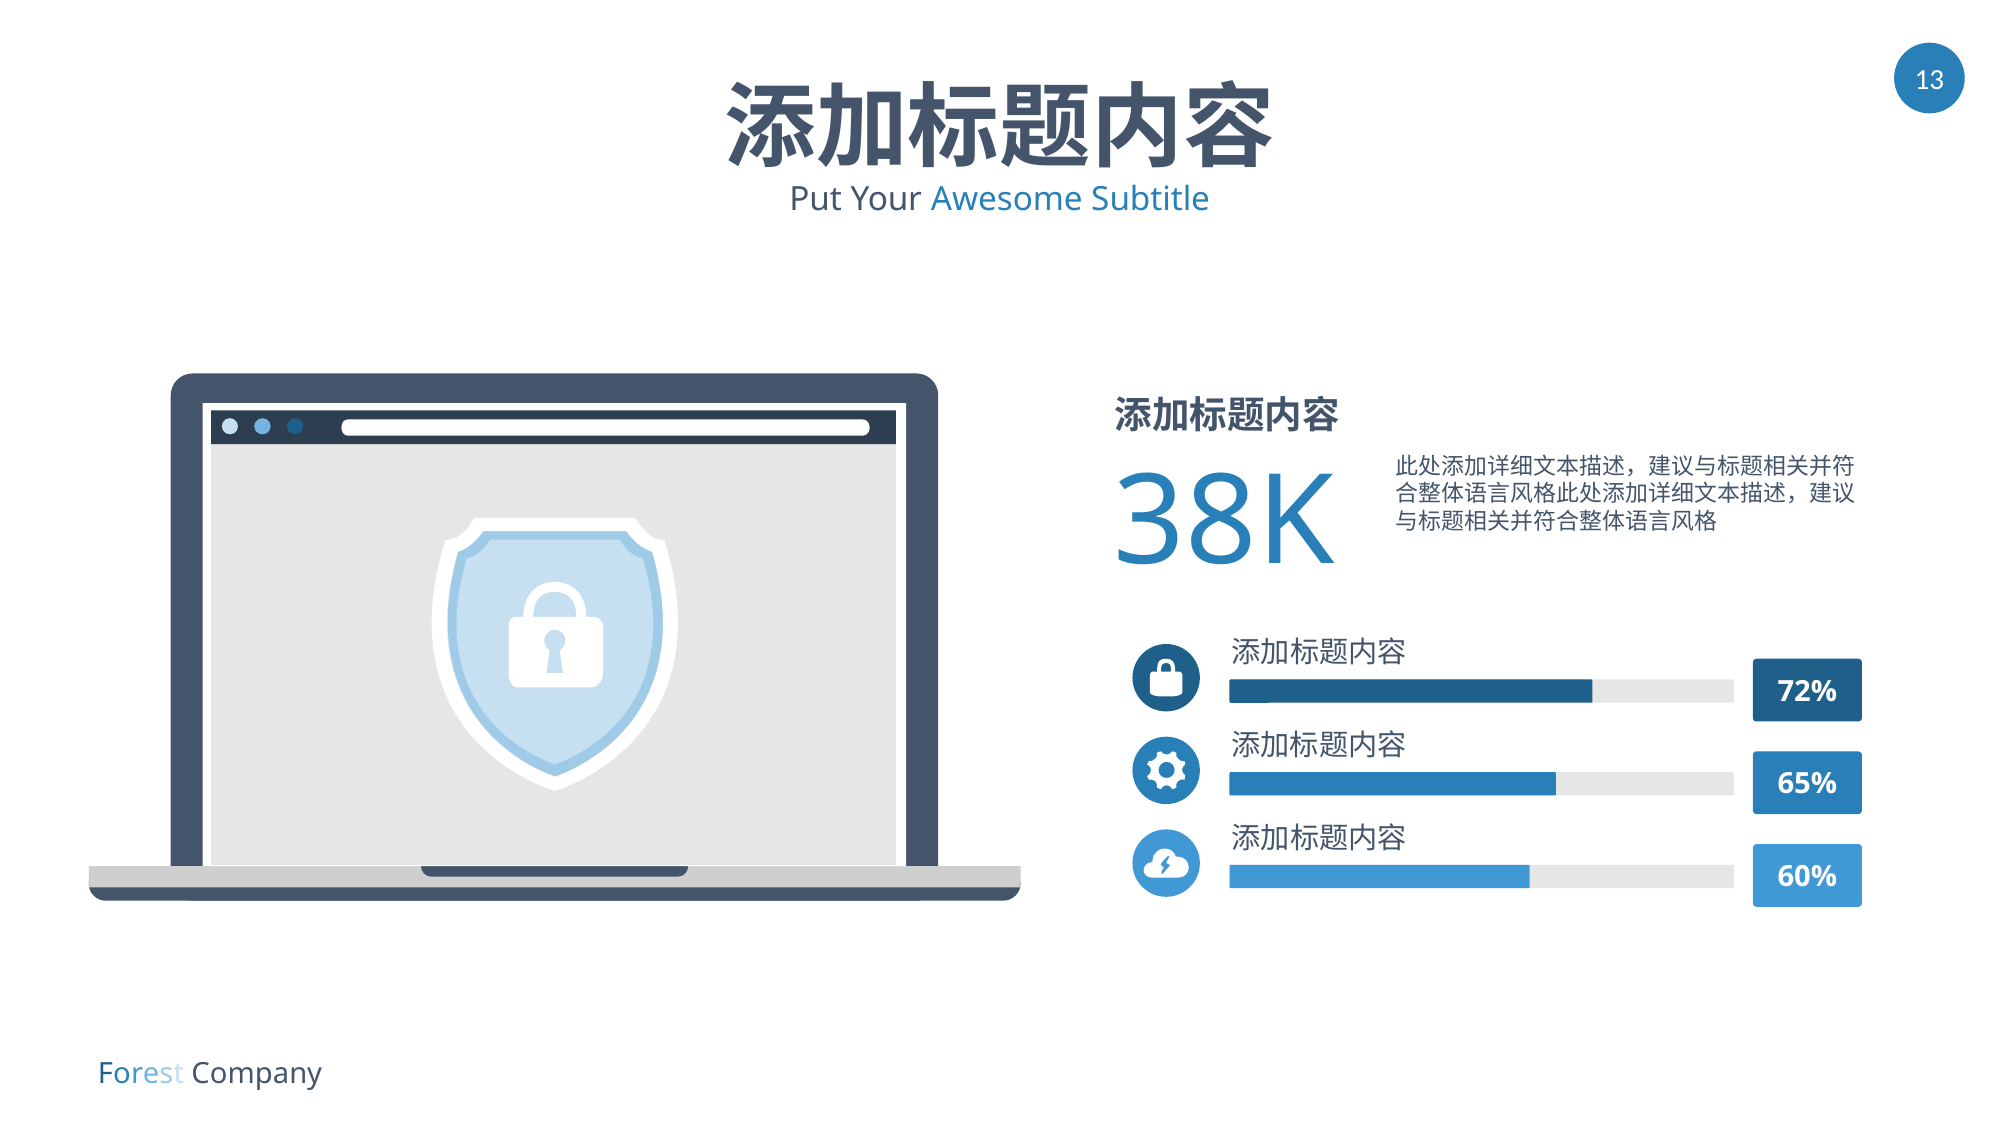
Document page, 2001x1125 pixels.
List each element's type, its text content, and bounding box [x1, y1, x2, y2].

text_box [1752, 658, 1862, 722]
text_box [1149, 658, 1183, 697]
text_box 此处添加详细文本描述，建议与标题相关并符合整体语言风格此处添加详细文本描述，建议与标题相关并符合整体语言风格 [1380, 443, 1889, 569]
text_box [1593, 678, 1735, 704]
text_box 38K [1099, 430, 1350, 596]
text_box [88, 373, 1021, 901]
text_box [1143, 848, 1189, 878]
text_box [1228, 678, 1594, 704]
text_box 添加标题内容 [709, 60, 1291, 185]
text_box [1131, 642, 1201, 713]
text_box 添加标题内容 [1216, 626, 1423, 676]
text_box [1752, 751, 1862, 815]
text_box 添加标题内容 [1099, 383, 1355, 444]
text_box [1131, 735, 1201, 806]
text_box [1228, 771, 1557, 797]
text_box Put Your Awesome Subtitle [774, 169, 1226, 225]
text_box [1147, 751, 1186, 790]
text_box 添加标题内容 [1216, 811, 1423, 862]
text_box [1131, 828, 1201, 898]
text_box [385, 517, 724, 791]
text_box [1752, 844, 1862, 907]
text_box Forest Company [83, 1046, 337, 1097]
text_box [1556, 771, 1735, 797]
text_box [1228, 863, 1531, 890]
text_box 添加标题内容 [1216, 718, 1422, 769]
text_box [1530, 863, 1735, 890]
